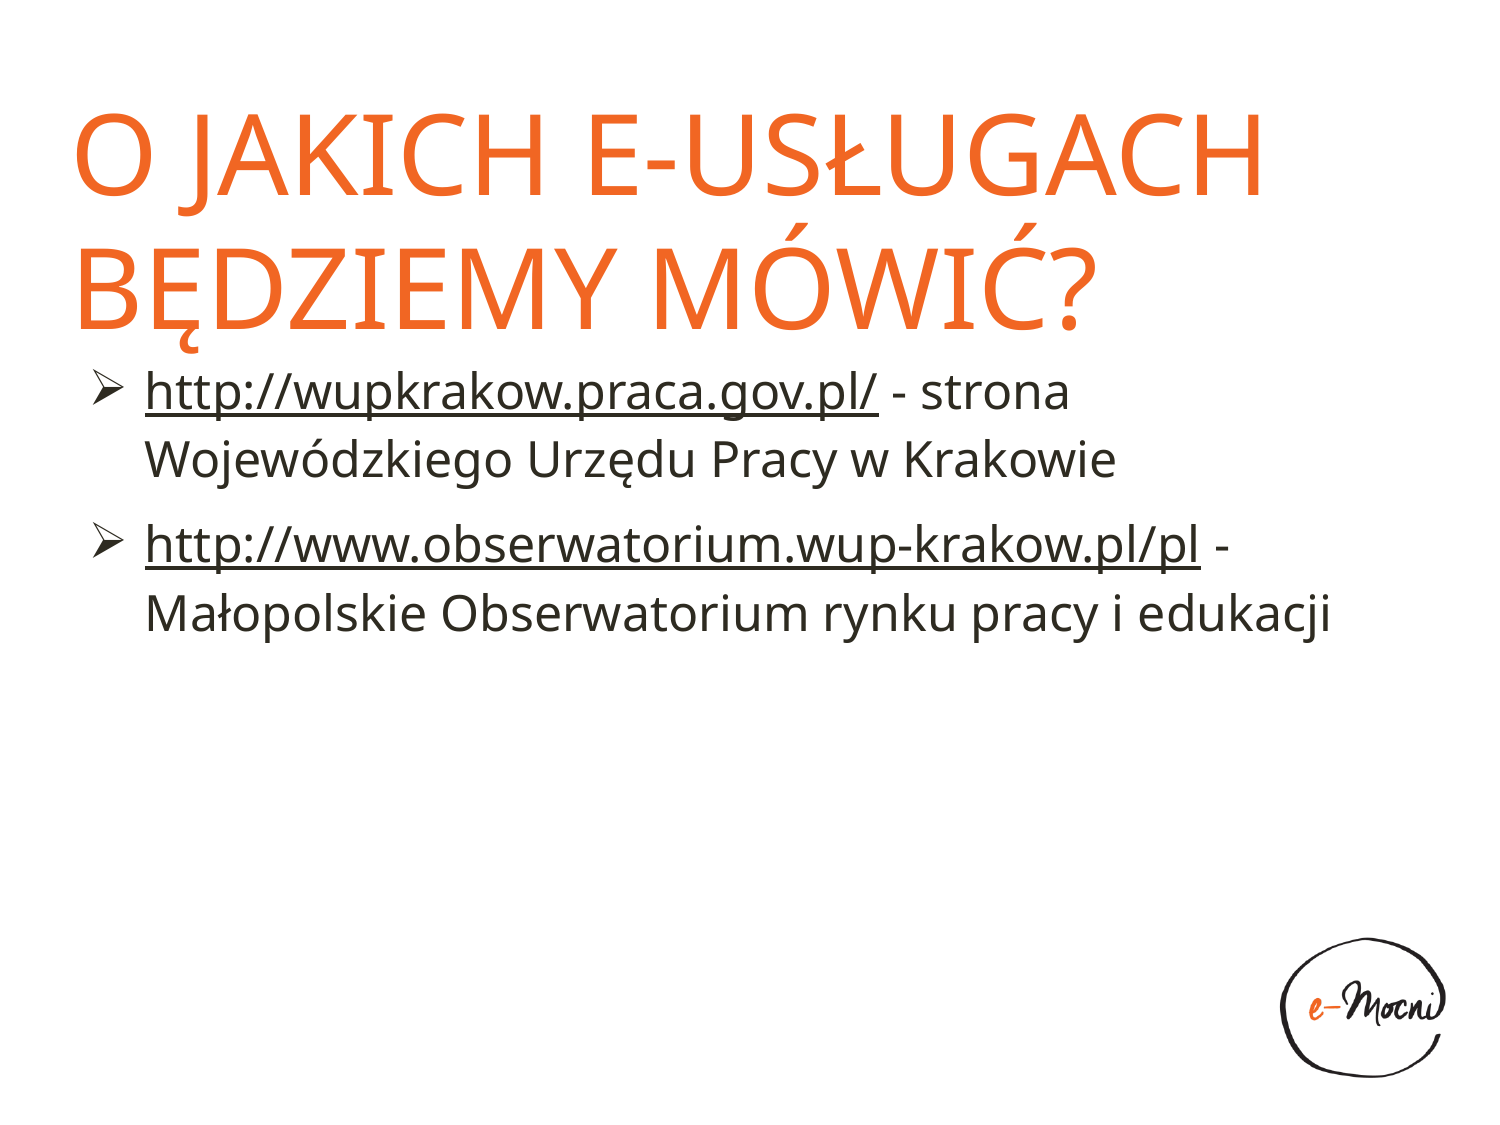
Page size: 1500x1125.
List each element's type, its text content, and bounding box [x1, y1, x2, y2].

text_box http://wupkrakow.praca.gov.pl/ - strona Wojewódzkiego Urzędu Pracy w Krakowie http://www.obserwatorium.wup-krakow.pl/pl - Małopolskie Obserwatorium rynku pracy i edukacji [73, 360, 1386, 755]
text_box O JAKICH E-USŁUGACH BĘDZIEMY MÓWIĆ? [55, 75, 1500, 360]
picture [1223, 923, 1500, 1091]
